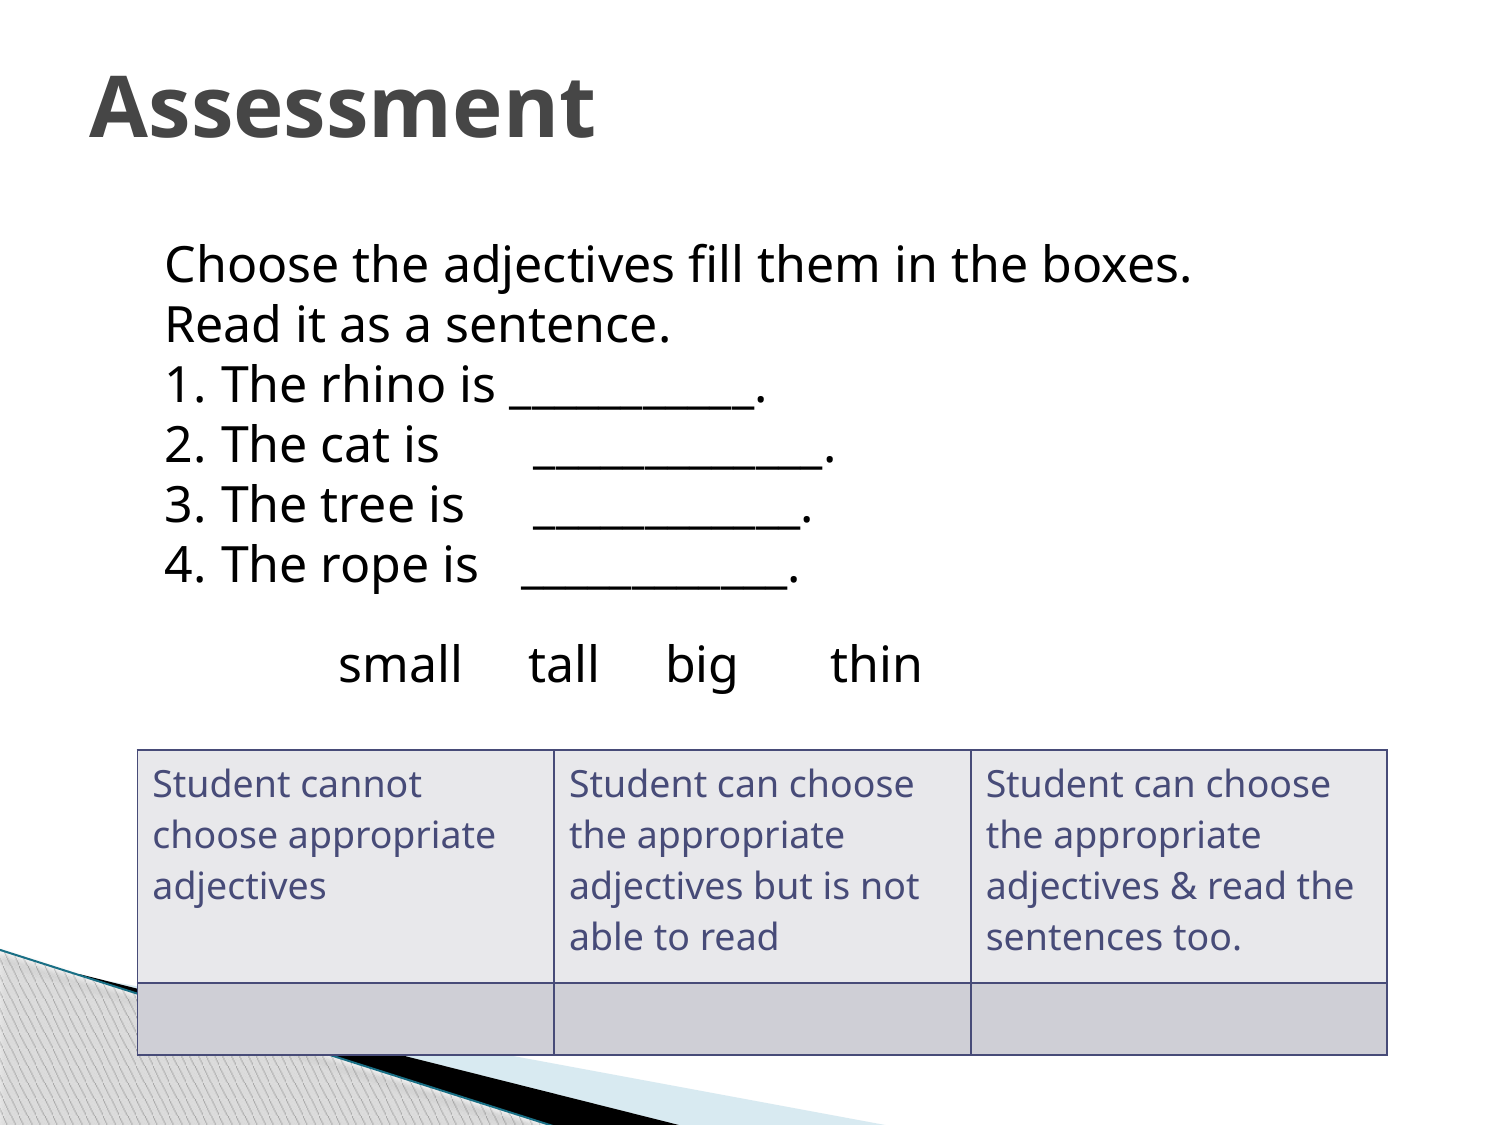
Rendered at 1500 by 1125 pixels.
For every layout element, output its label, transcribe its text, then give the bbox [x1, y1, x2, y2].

table_header Student can choose the appropriate adjectives & read the sentences too. [972, 751, 1386, 982]
table_cell [555, 984, 970, 1054]
table_header Student cannot choose appropriate adjectives [138, 751, 553, 982]
text_box Choose the adjectives fill them in the boxes. Read it as a sentence. The rhino is ___________. The cat is _____________. The tree is ____________. The rope is ____________. [150, 224, 1250, 690]
title Assessment [75, 45, 1425, 163]
text_box small tall big thin [250, 624, 1013, 700]
table_cell [138, 984, 553, 1054]
table_cell [972, 984, 1386, 1054]
table_header Student can choose the appropriate adjectives but is not able to read [555, 751, 970, 982]
